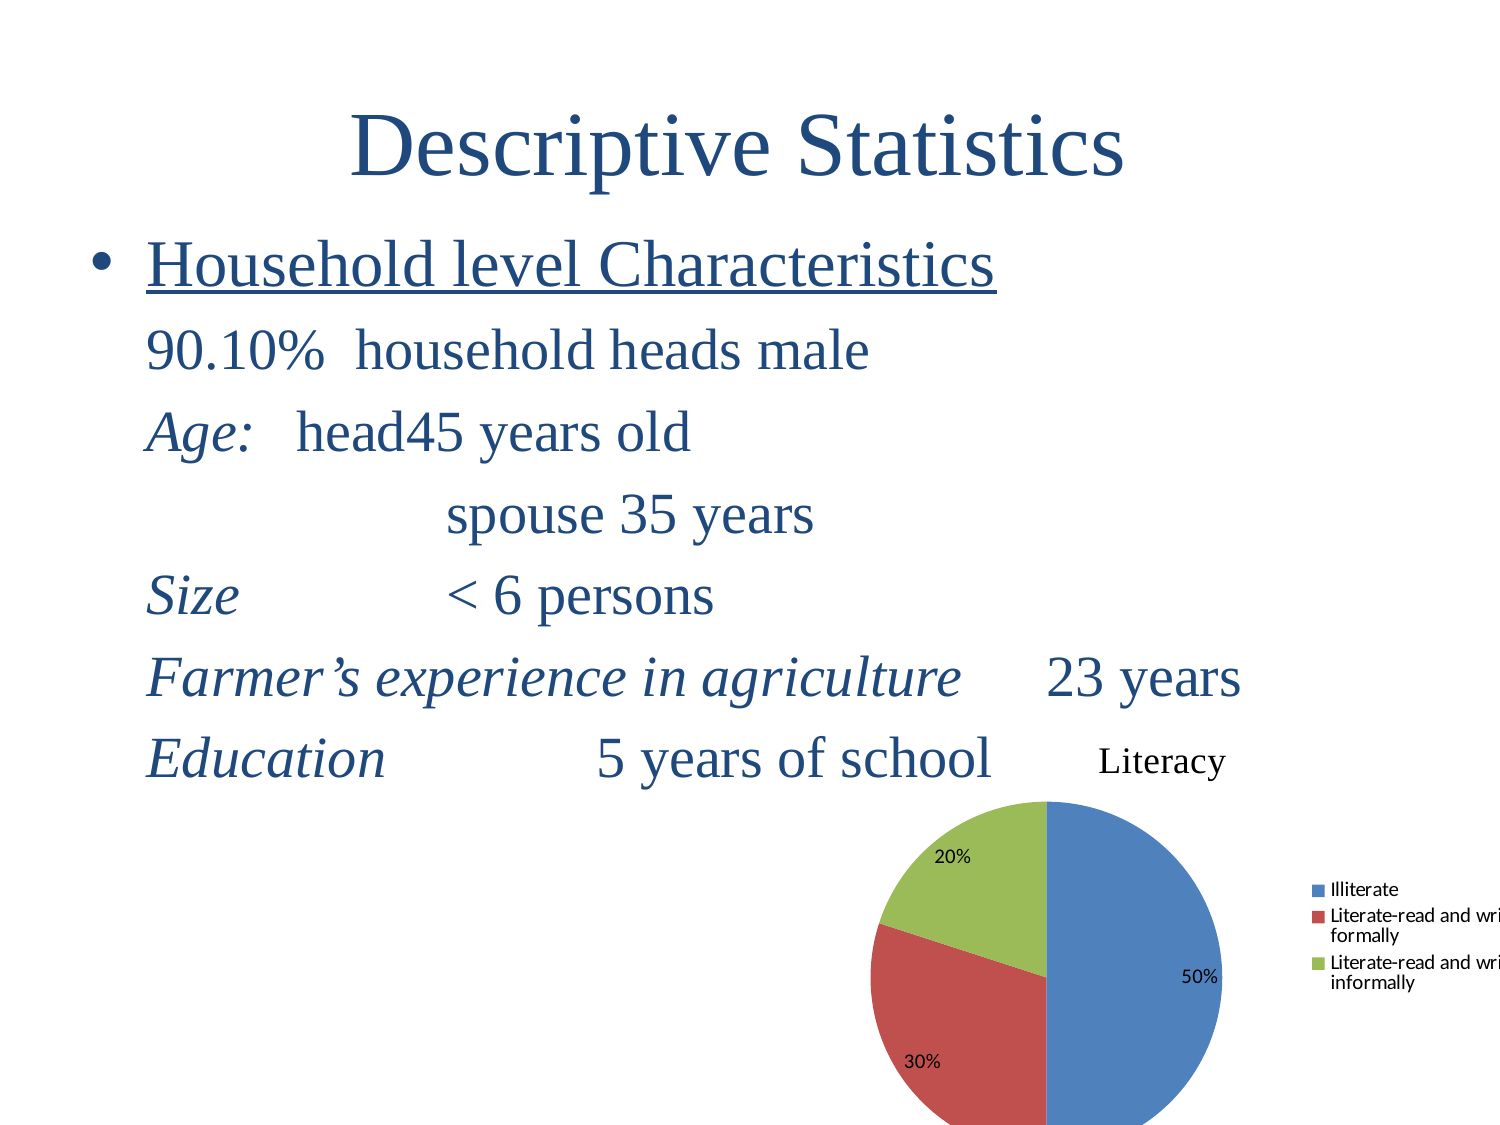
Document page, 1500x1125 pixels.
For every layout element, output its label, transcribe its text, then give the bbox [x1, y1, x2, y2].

list Household level Characteristics 90.10% household heads male Age: head45 years old spouse 35 years Size < 6 persons Farmer’s experience in agriculture 23 years Education 5 years of school [75, 212, 1425, 955]
chart [787, 712, 1500, 1125]
title Descriptive Statistics [75, 45, 1425, 212]
